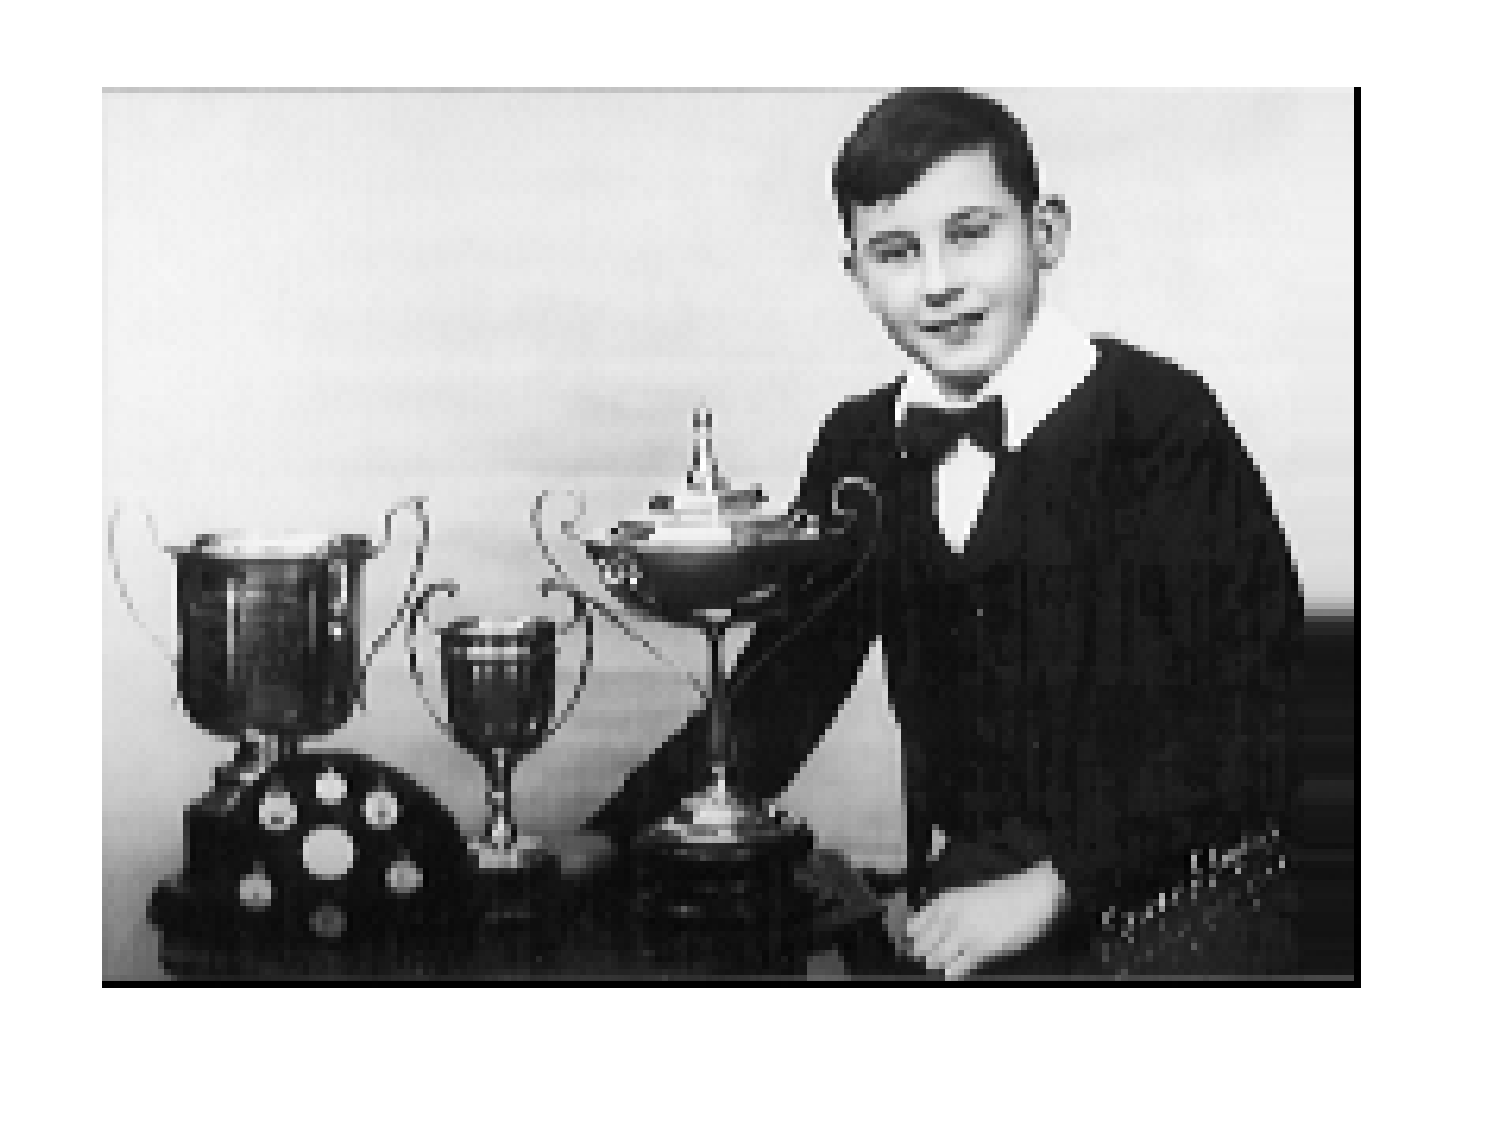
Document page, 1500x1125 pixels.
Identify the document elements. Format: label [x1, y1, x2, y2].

picture [102, 87, 1362, 988]
